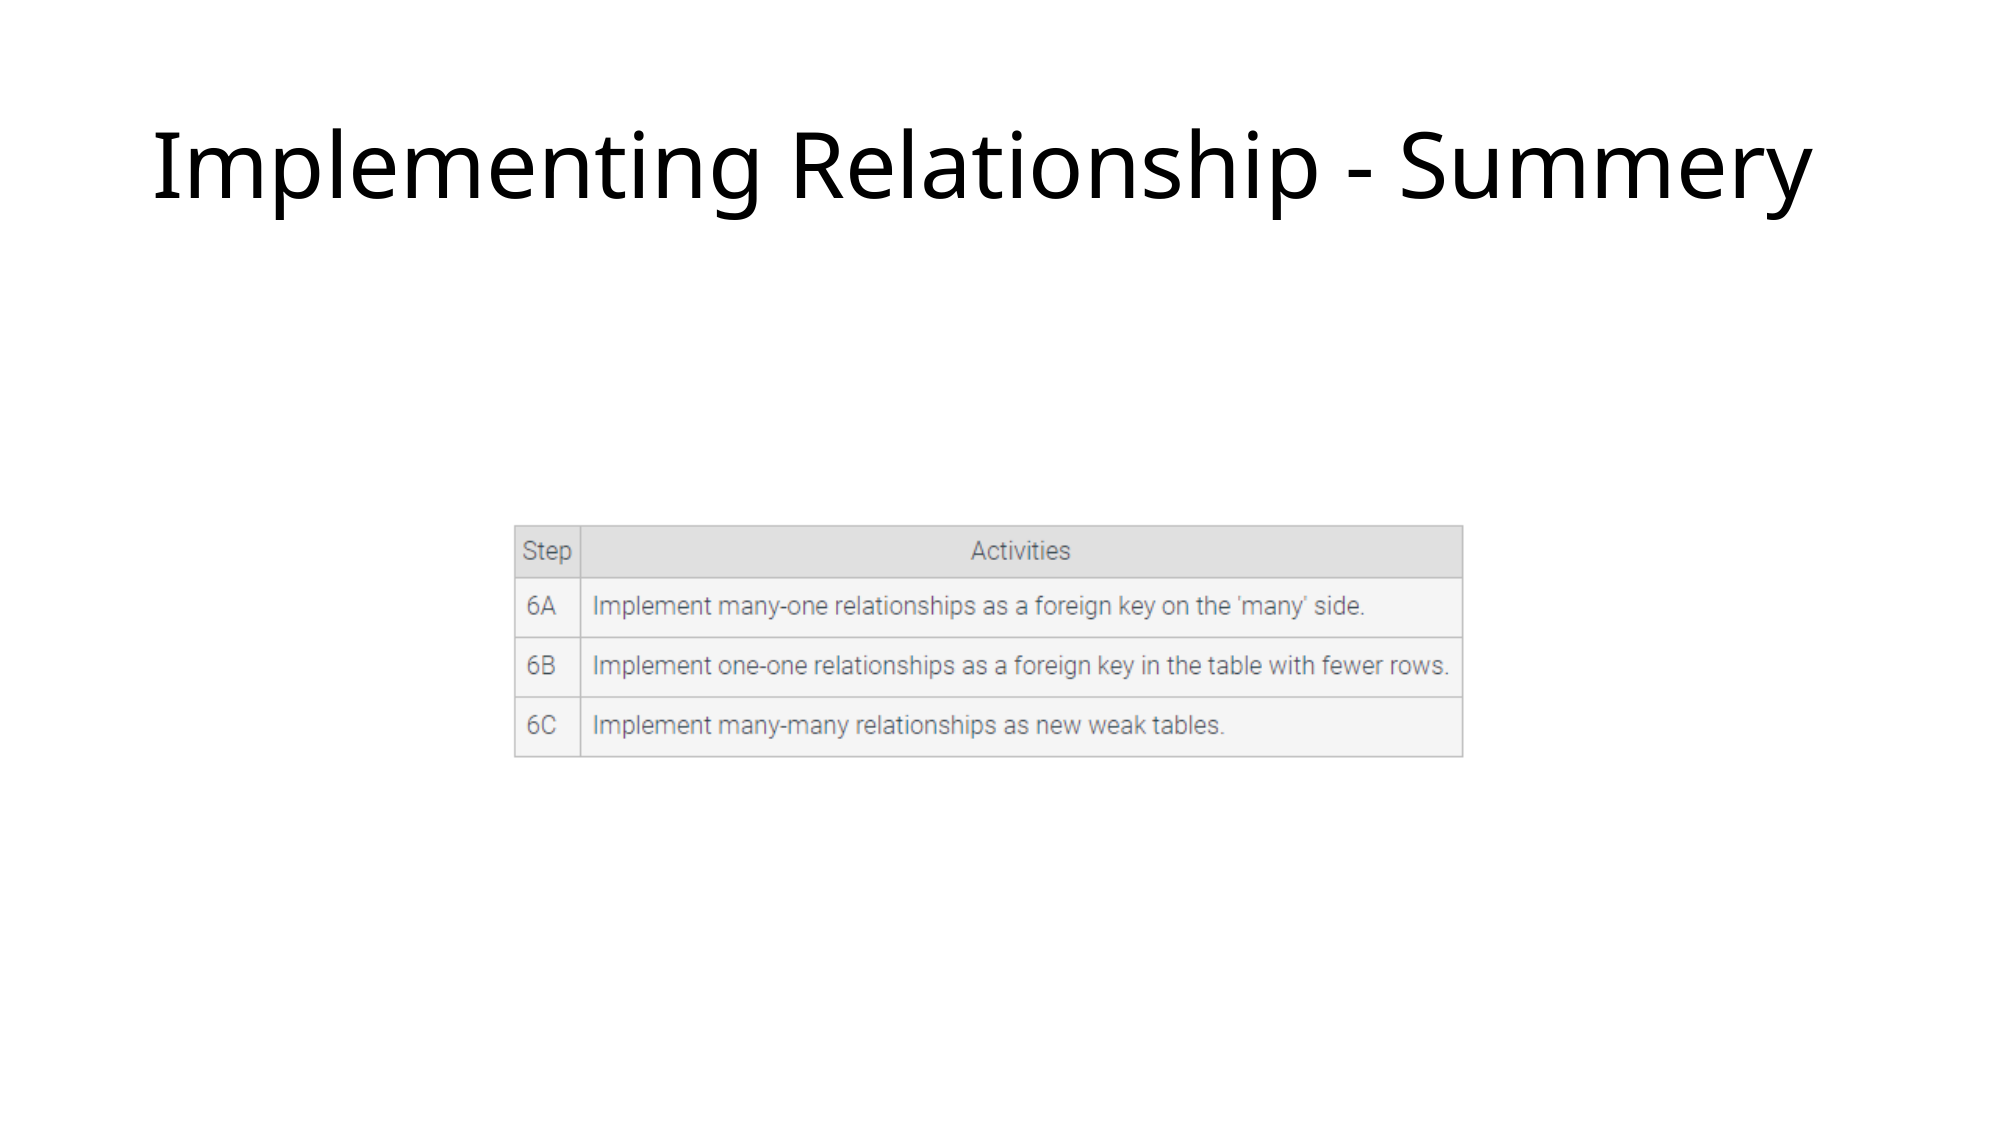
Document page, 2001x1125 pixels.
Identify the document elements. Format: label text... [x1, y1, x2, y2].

title Implementing Relationship - Summery [137, 59, 1863, 278]
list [505, 516, 1495, 797]
